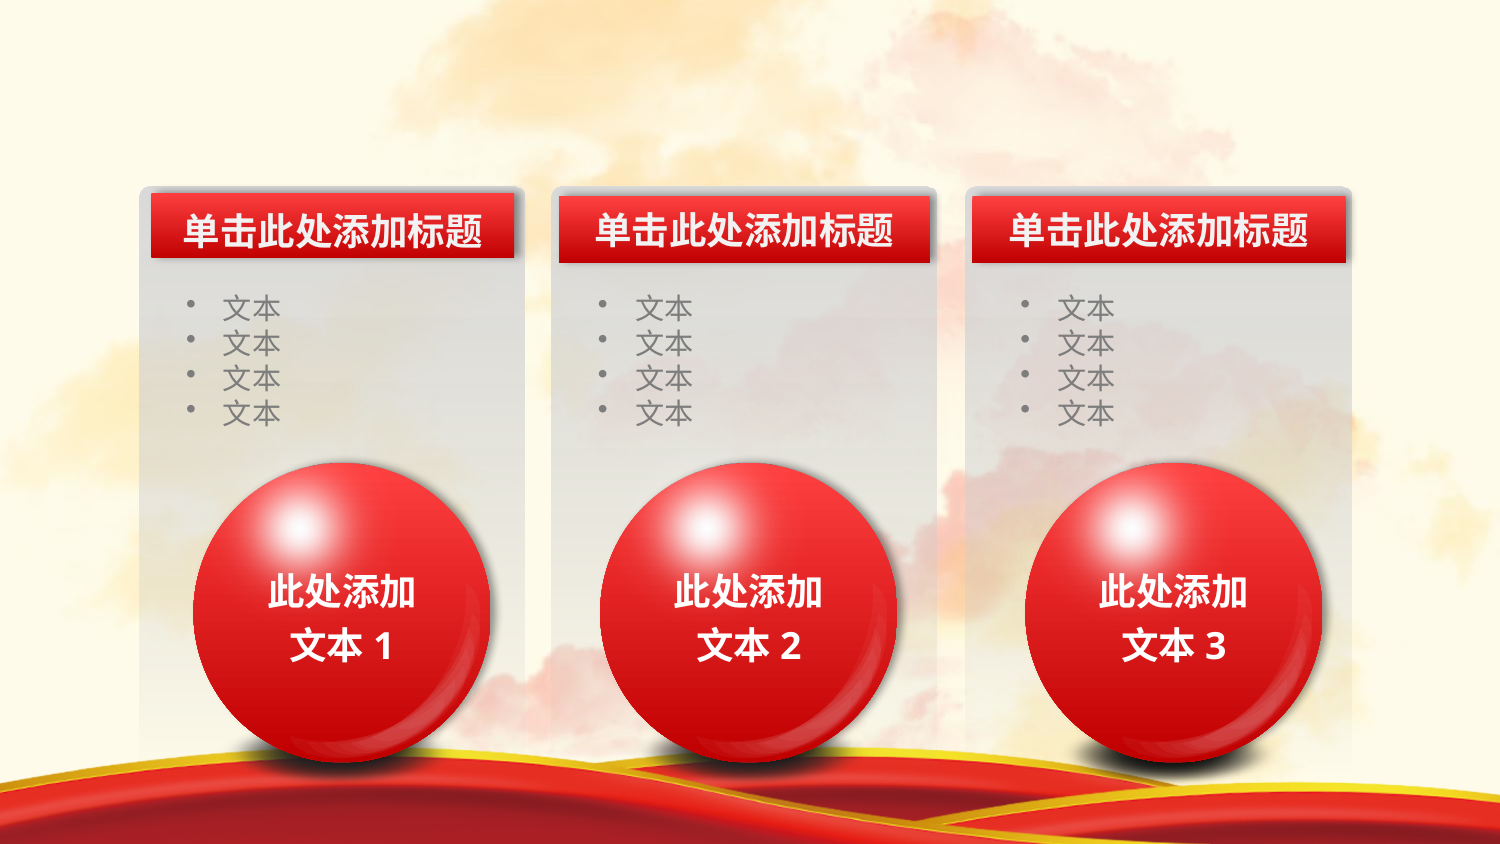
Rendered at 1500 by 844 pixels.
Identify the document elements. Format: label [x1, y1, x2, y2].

picture [0, 0, 1500, 844]
text_box [1022, 450, 1339, 797]
text_box [139, 186, 525, 774]
text_box [551, 186, 937, 774]
text_box [965, 186, 1352, 774]
text_box [190, 450, 507, 797]
text_box [597, 450, 913, 797]
